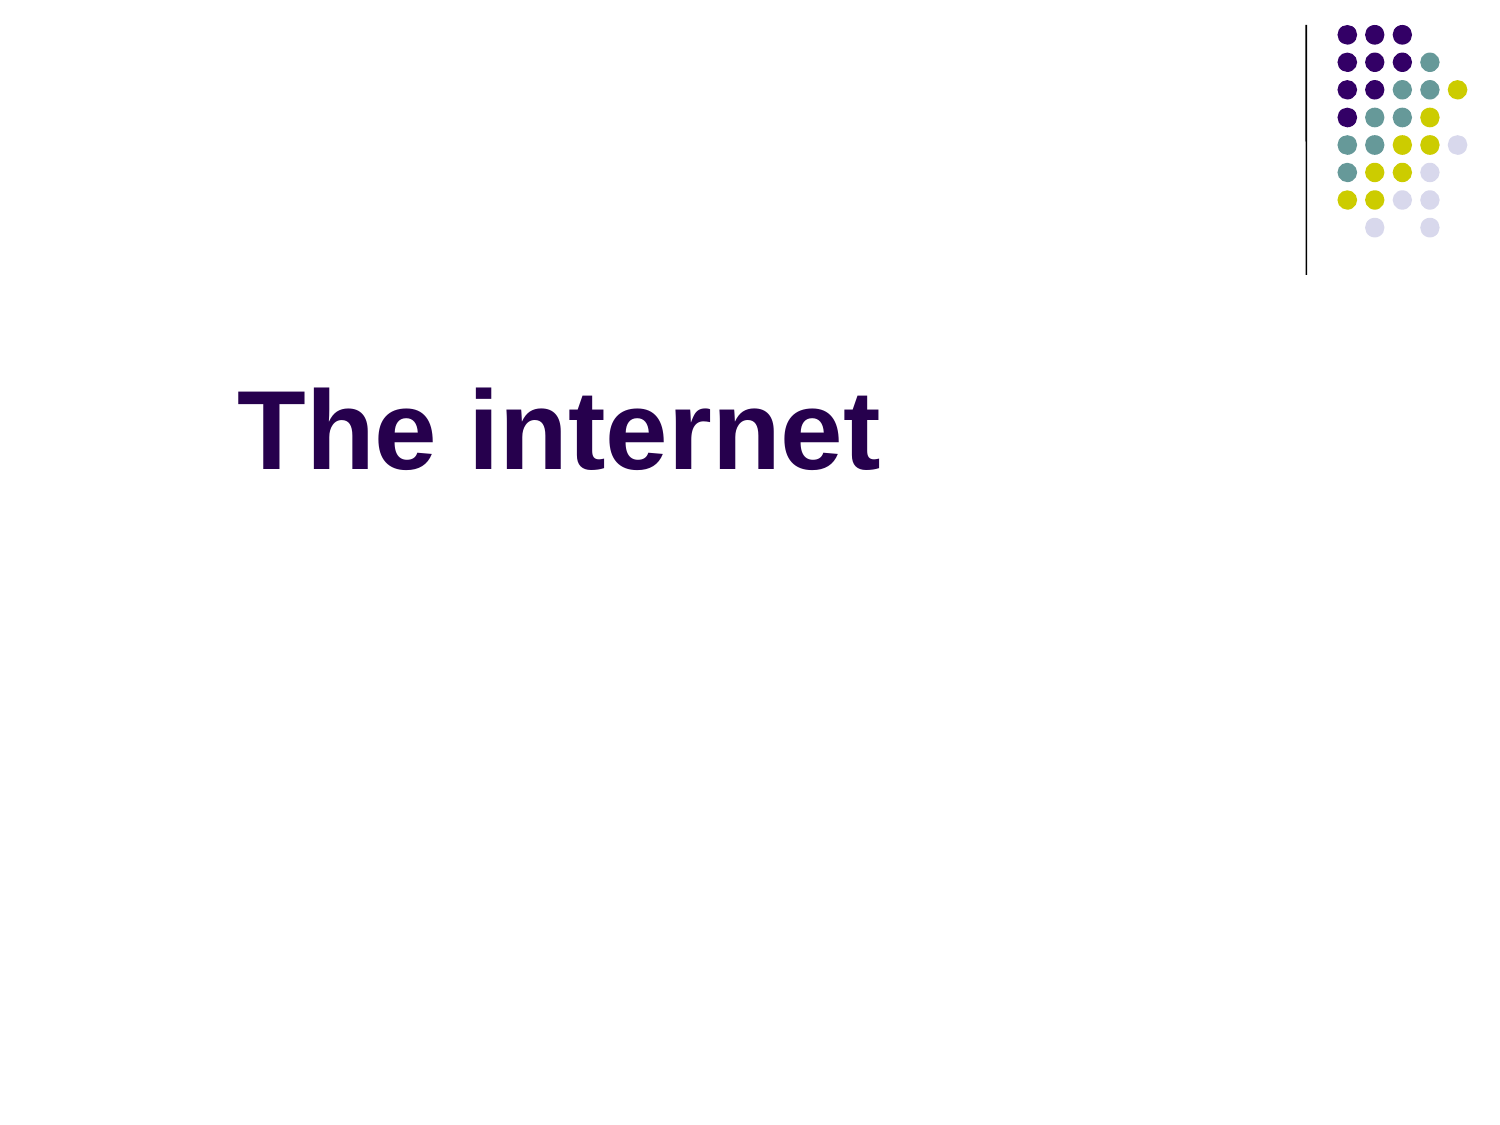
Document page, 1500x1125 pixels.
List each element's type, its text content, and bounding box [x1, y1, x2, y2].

title The internet [222, 421, 1461, 635]
